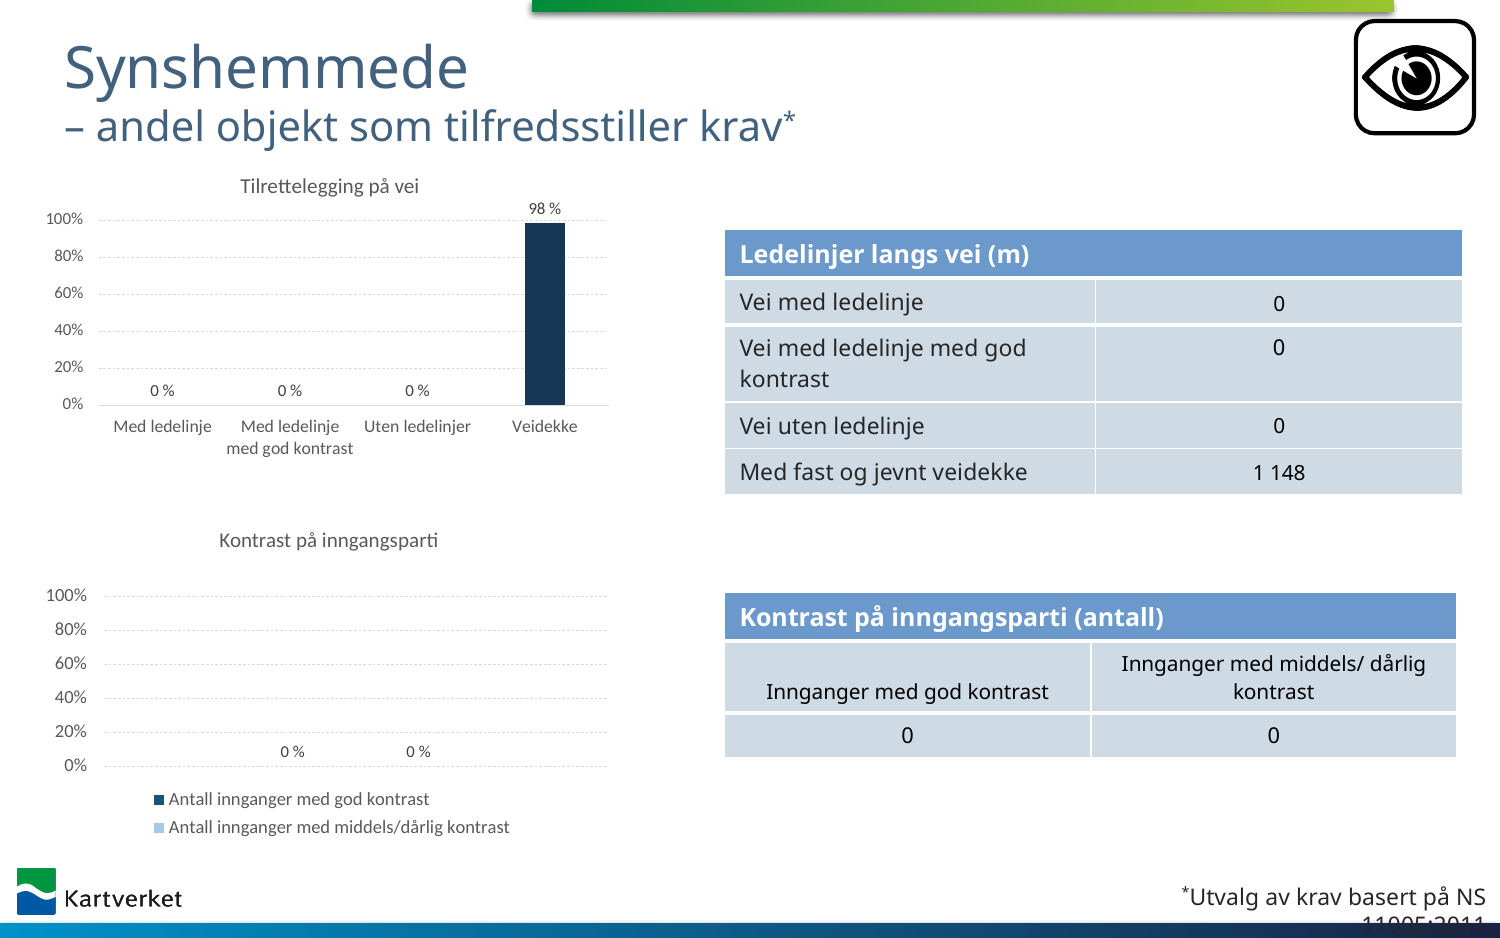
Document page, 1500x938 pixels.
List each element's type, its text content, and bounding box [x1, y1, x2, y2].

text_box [1355, 20, 1475, 134]
table_cell Med fast og jevnt veidekke [725, 449, 1095, 494]
table_cell Innganger med god kontrast [725, 643, 1090, 711]
table_cell 0 [1096, 403, 1462, 448]
table_cell Innganger med middels/ dårlig kontrast [1092, 643, 1456, 711]
table_cell 0 [1092, 715, 1456, 757]
table_cell 0 [725, 715, 1090, 757]
table_cell Vei med ledelinje med god kontrast [725, 327, 1095, 401]
table_cell Vei uten ledelinje [725, 403, 1095, 448]
table_cell Vei med ledelinje [725, 280, 1095, 323]
picture [41, 166, 619, 492]
table_cell 0 [1096, 280, 1462, 323]
table_cell 1 148 [1096, 449, 1462, 494]
text_box *Utvalg av krav basert på NS 11005:2011 [1068, 873, 1500, 938]
text_box Synshemmede – andel objekt som tilfredsstiller krav* [49, 24, 1431, 158]
table_cell 0 [1096, 327, 1462, 401]
table_header Ledelinjer langs vei (m) [725, 230, 1462, 276]
picture [41, 520, 617, 846]
table_header Kontrast på inngangsparti (antall) [725, 593, 1456, 639]
